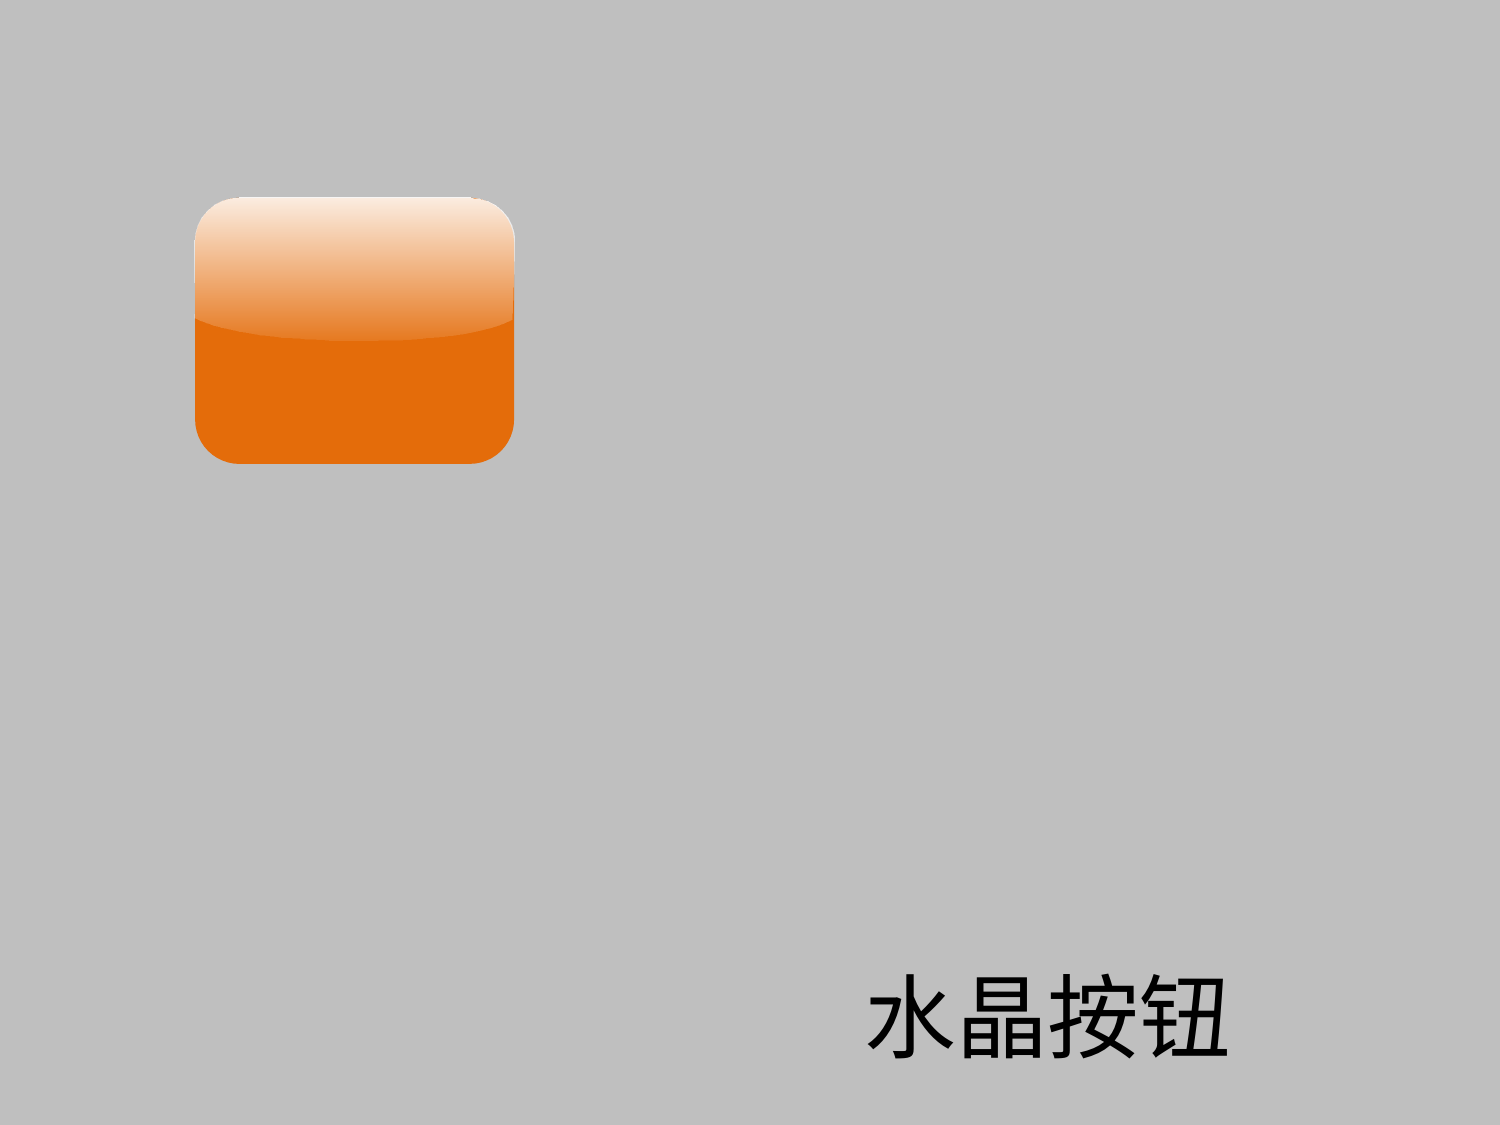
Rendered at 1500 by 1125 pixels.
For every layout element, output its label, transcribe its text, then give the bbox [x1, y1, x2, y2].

text_box [192, 195, 517, 343]
text_box [193, 245, 517, 467]
text_box 水晶按钮 [849, 952, 1500, 1077]
